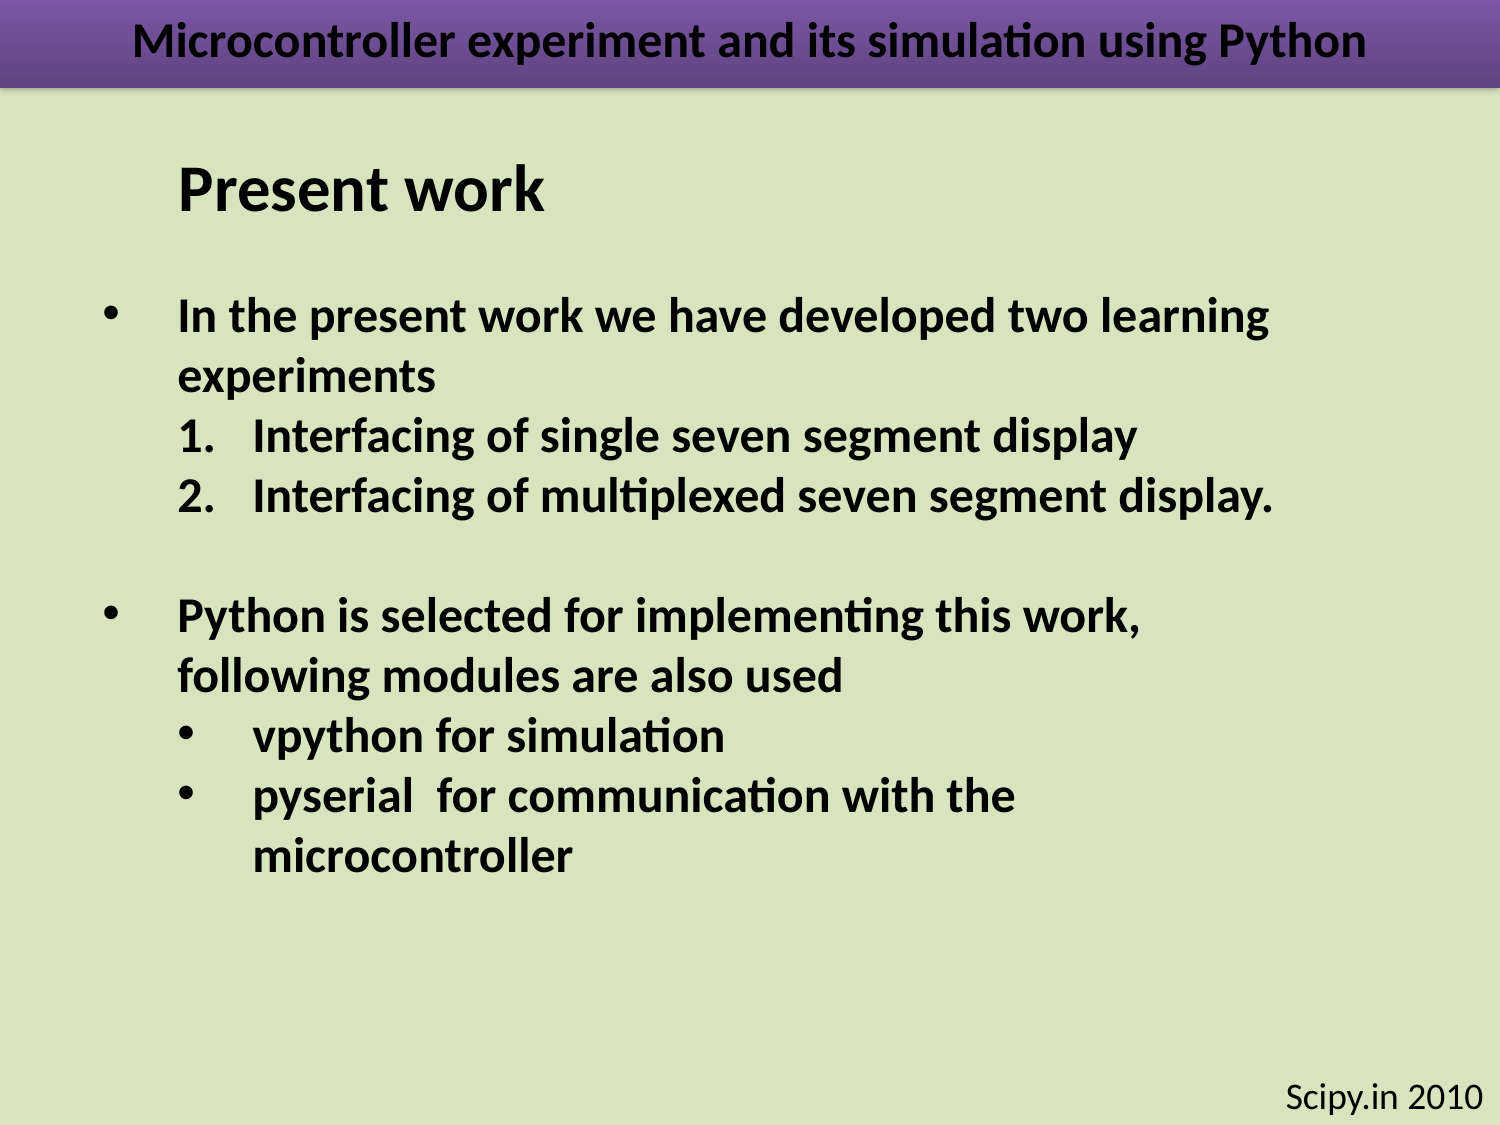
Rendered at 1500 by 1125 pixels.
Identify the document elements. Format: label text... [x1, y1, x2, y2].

text_box Present work [164, 137, 561, 233]
text_box Microcontroller experiment and its simulation using Python [0, 0, 1500, 88]
text_box In the present work we have developed two learning experiments Interfacing of single seven segment display Interfacing of multiplexed seven segment display. Python is selected for implementing this work, following modules are also used vpython for simulation pyserial for communication with the microcontroller [87, 274, 1350, 950]
text_box Scipy.in 2010 [1271, 1064, 1499, 1125]
